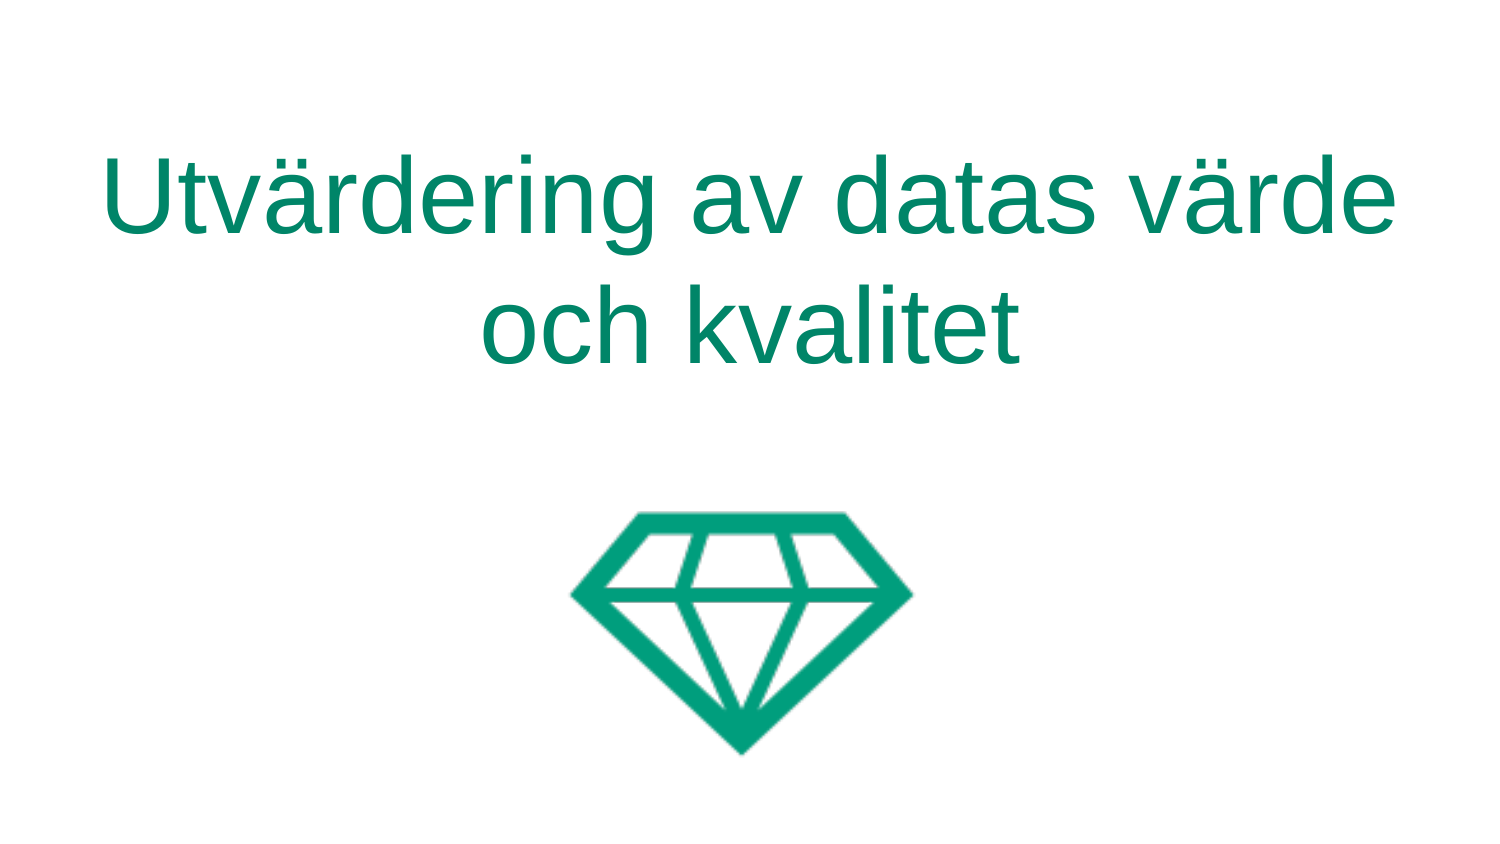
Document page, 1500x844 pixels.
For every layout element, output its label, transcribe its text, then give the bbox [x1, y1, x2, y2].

picture [559, 460, 926, 804]
title Utvärdering av datas värde och kvalitet [51, 63, 1449, 401]
